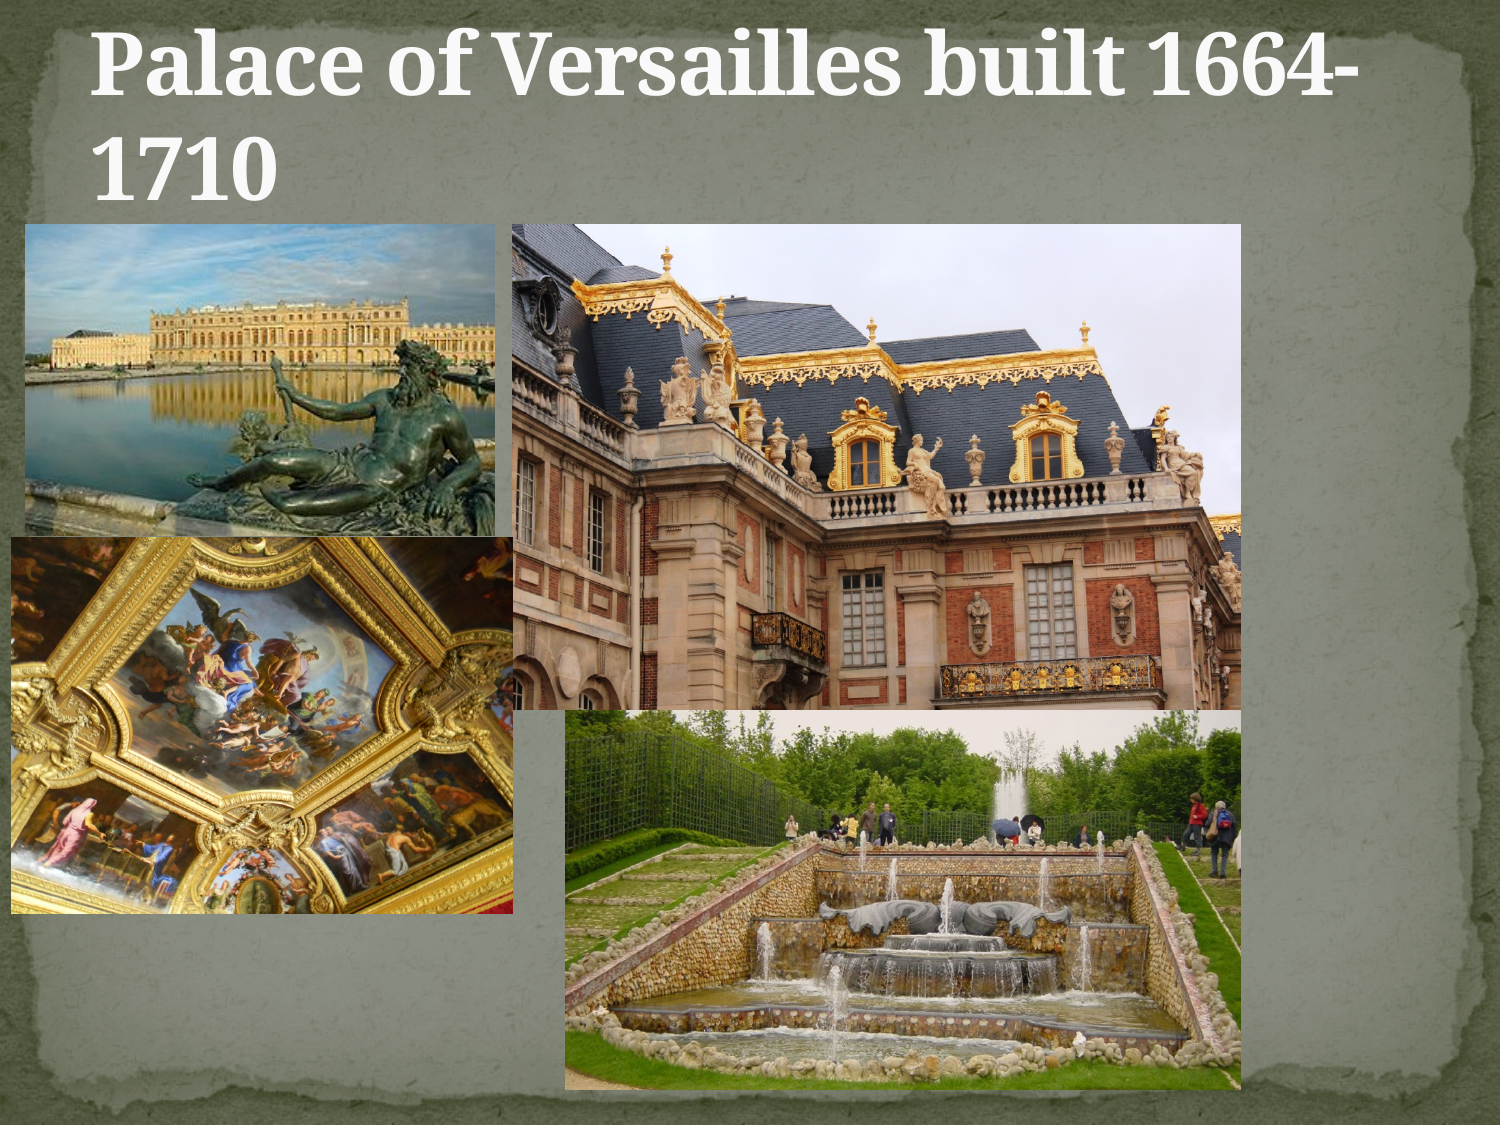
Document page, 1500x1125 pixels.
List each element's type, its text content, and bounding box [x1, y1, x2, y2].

picture [11, 224, 1241, 1090]
title Palace of Versailles built 1664-1710 [74, 24, 1425, 225]
picture [25, 224, 495, 536]
